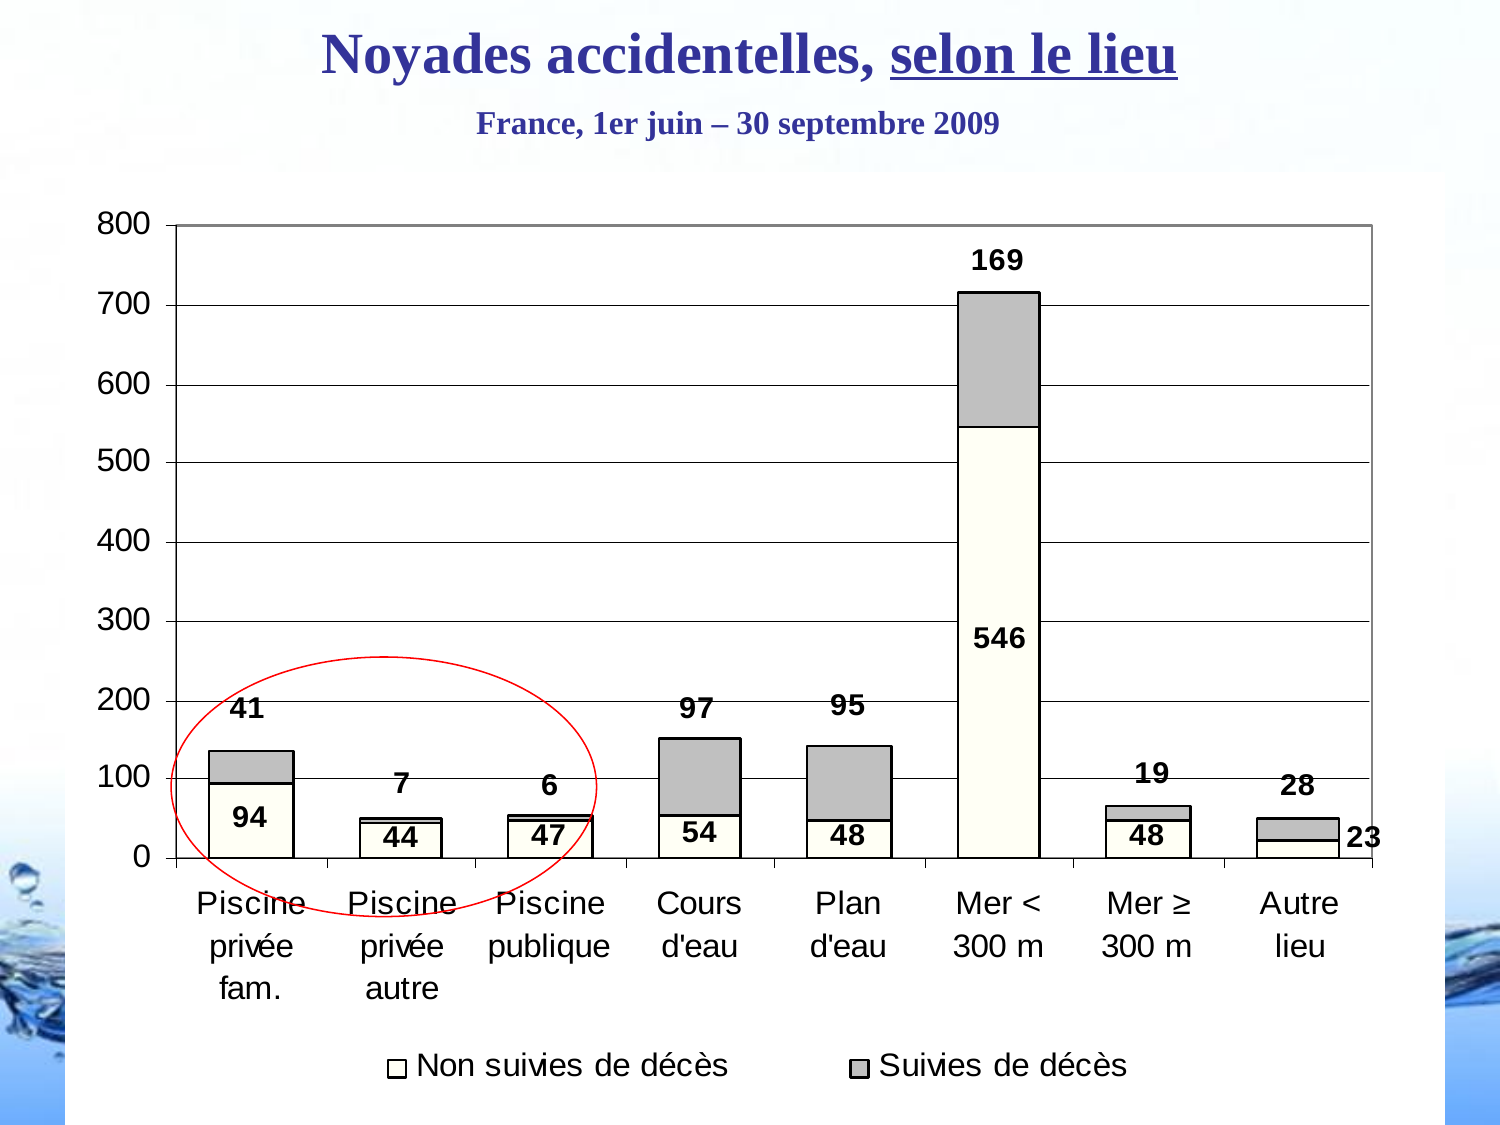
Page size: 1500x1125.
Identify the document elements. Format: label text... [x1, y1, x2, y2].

picture [0, 0, 1500, 1125]
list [52, 160, 1460, 1125]
title Noyades accidentelles, selon le lieu France, 1er juin – 30 septembre 2009 [29, 31, 1471, 157]
